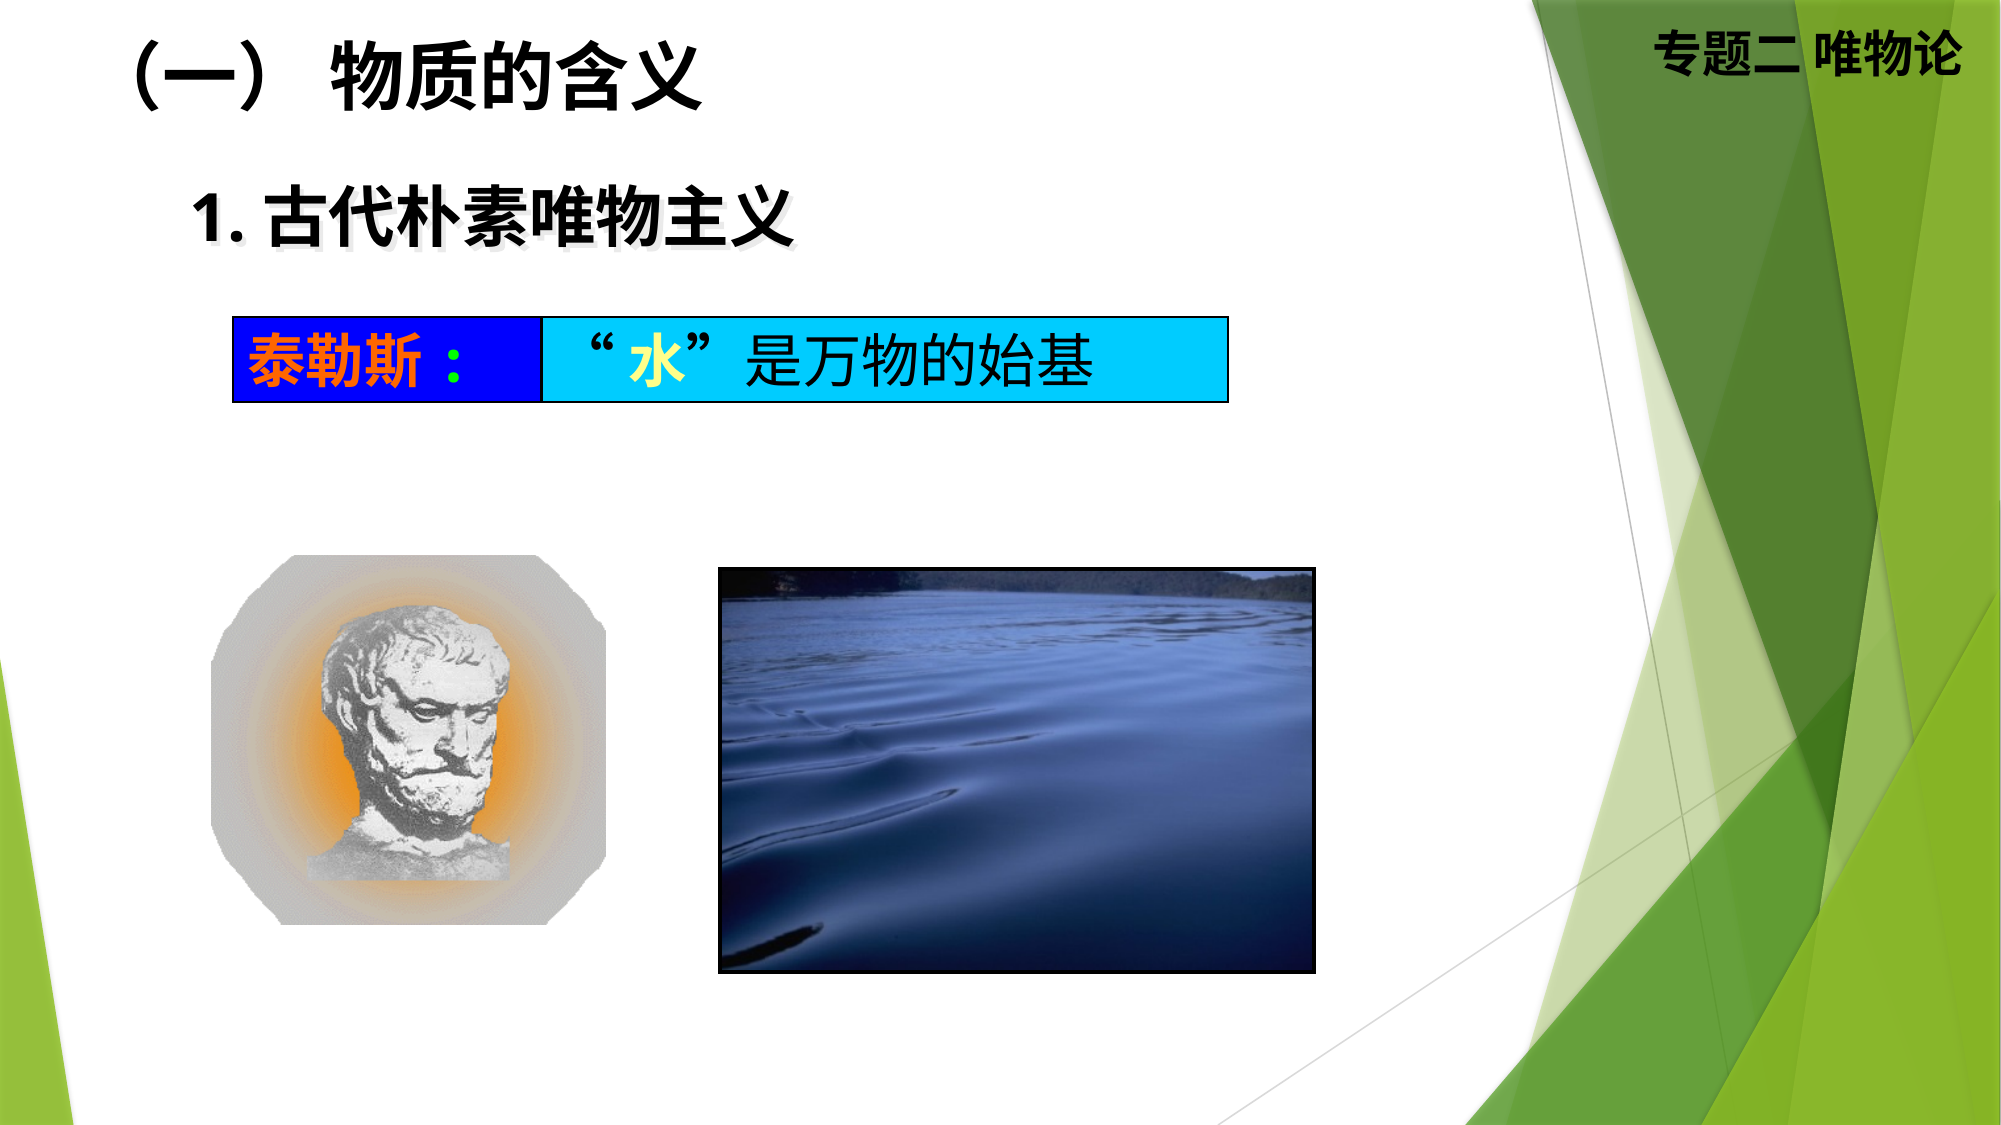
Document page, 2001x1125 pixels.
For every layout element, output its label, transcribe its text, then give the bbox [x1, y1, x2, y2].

text_box （一） 物质的含义 [72, 22, 1138, 128]
picture [721, 570, 1313, 971]
picture [210, 554, 606, 925]
text_box 1.古代朴素唯物主义 [174, 167, 872, 263]
text_box 泰勒斯: [232, 317, 542, 402]
text_box “水”是万物的始基 [542, 317, 1229, 402]
